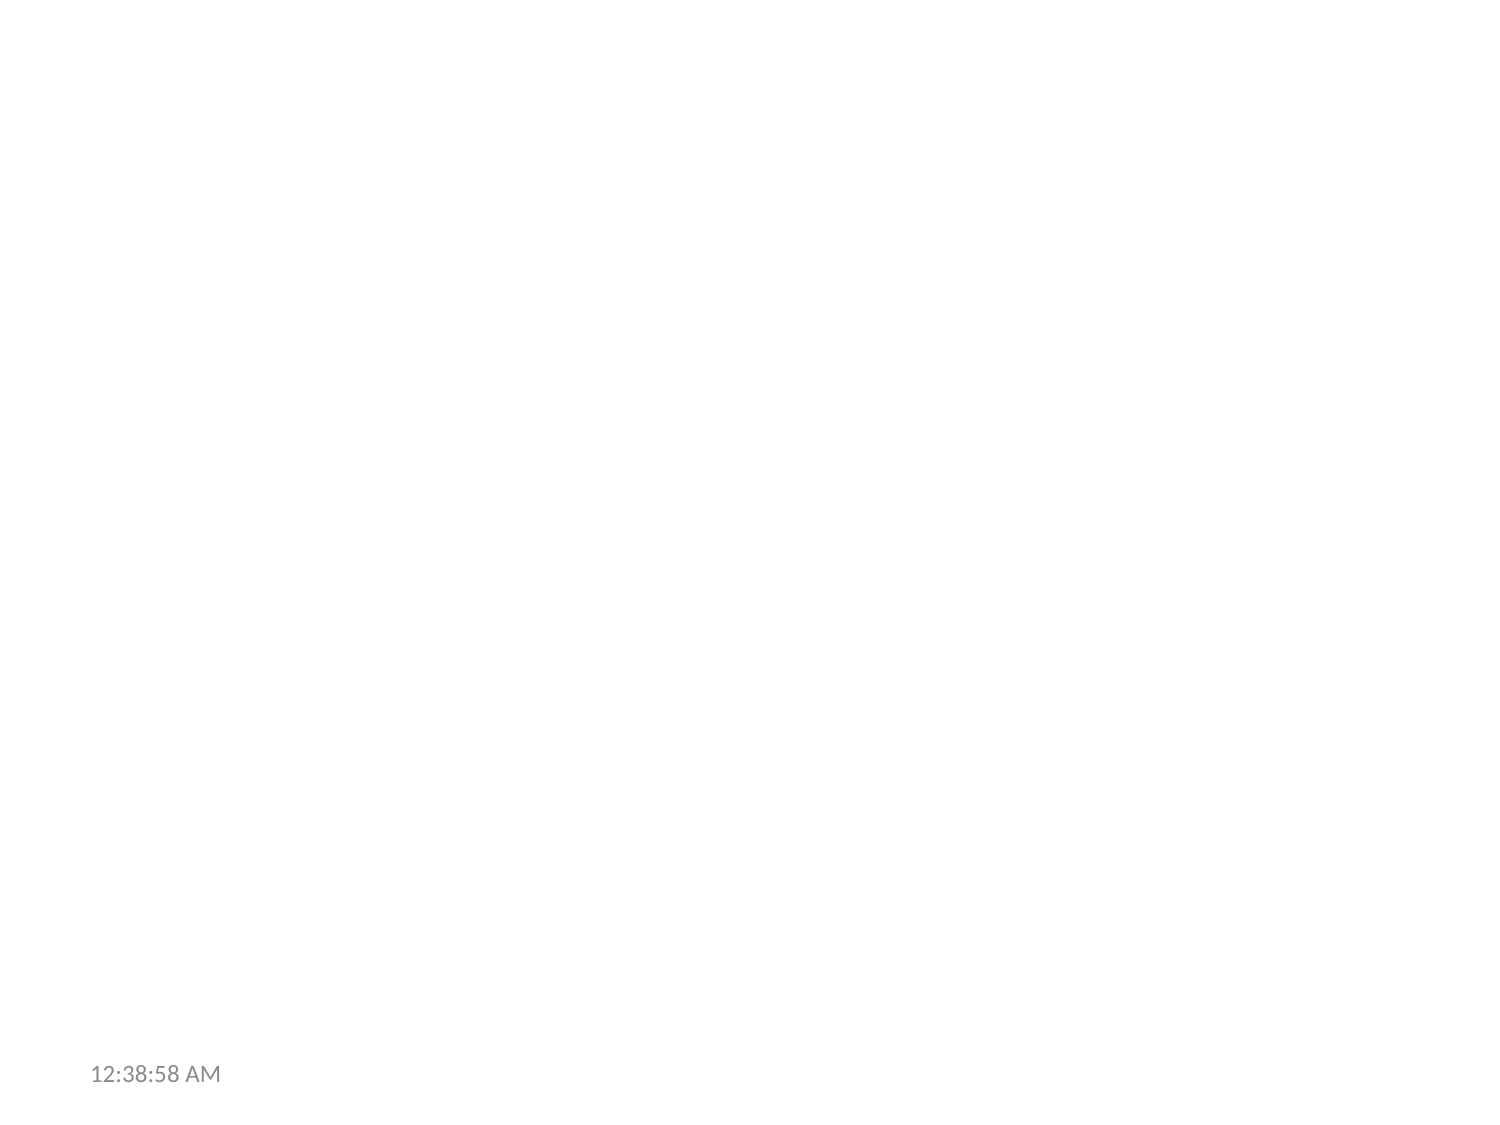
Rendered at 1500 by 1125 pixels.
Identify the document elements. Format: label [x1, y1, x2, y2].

slide_number [75, 1042, 425, 1103]
